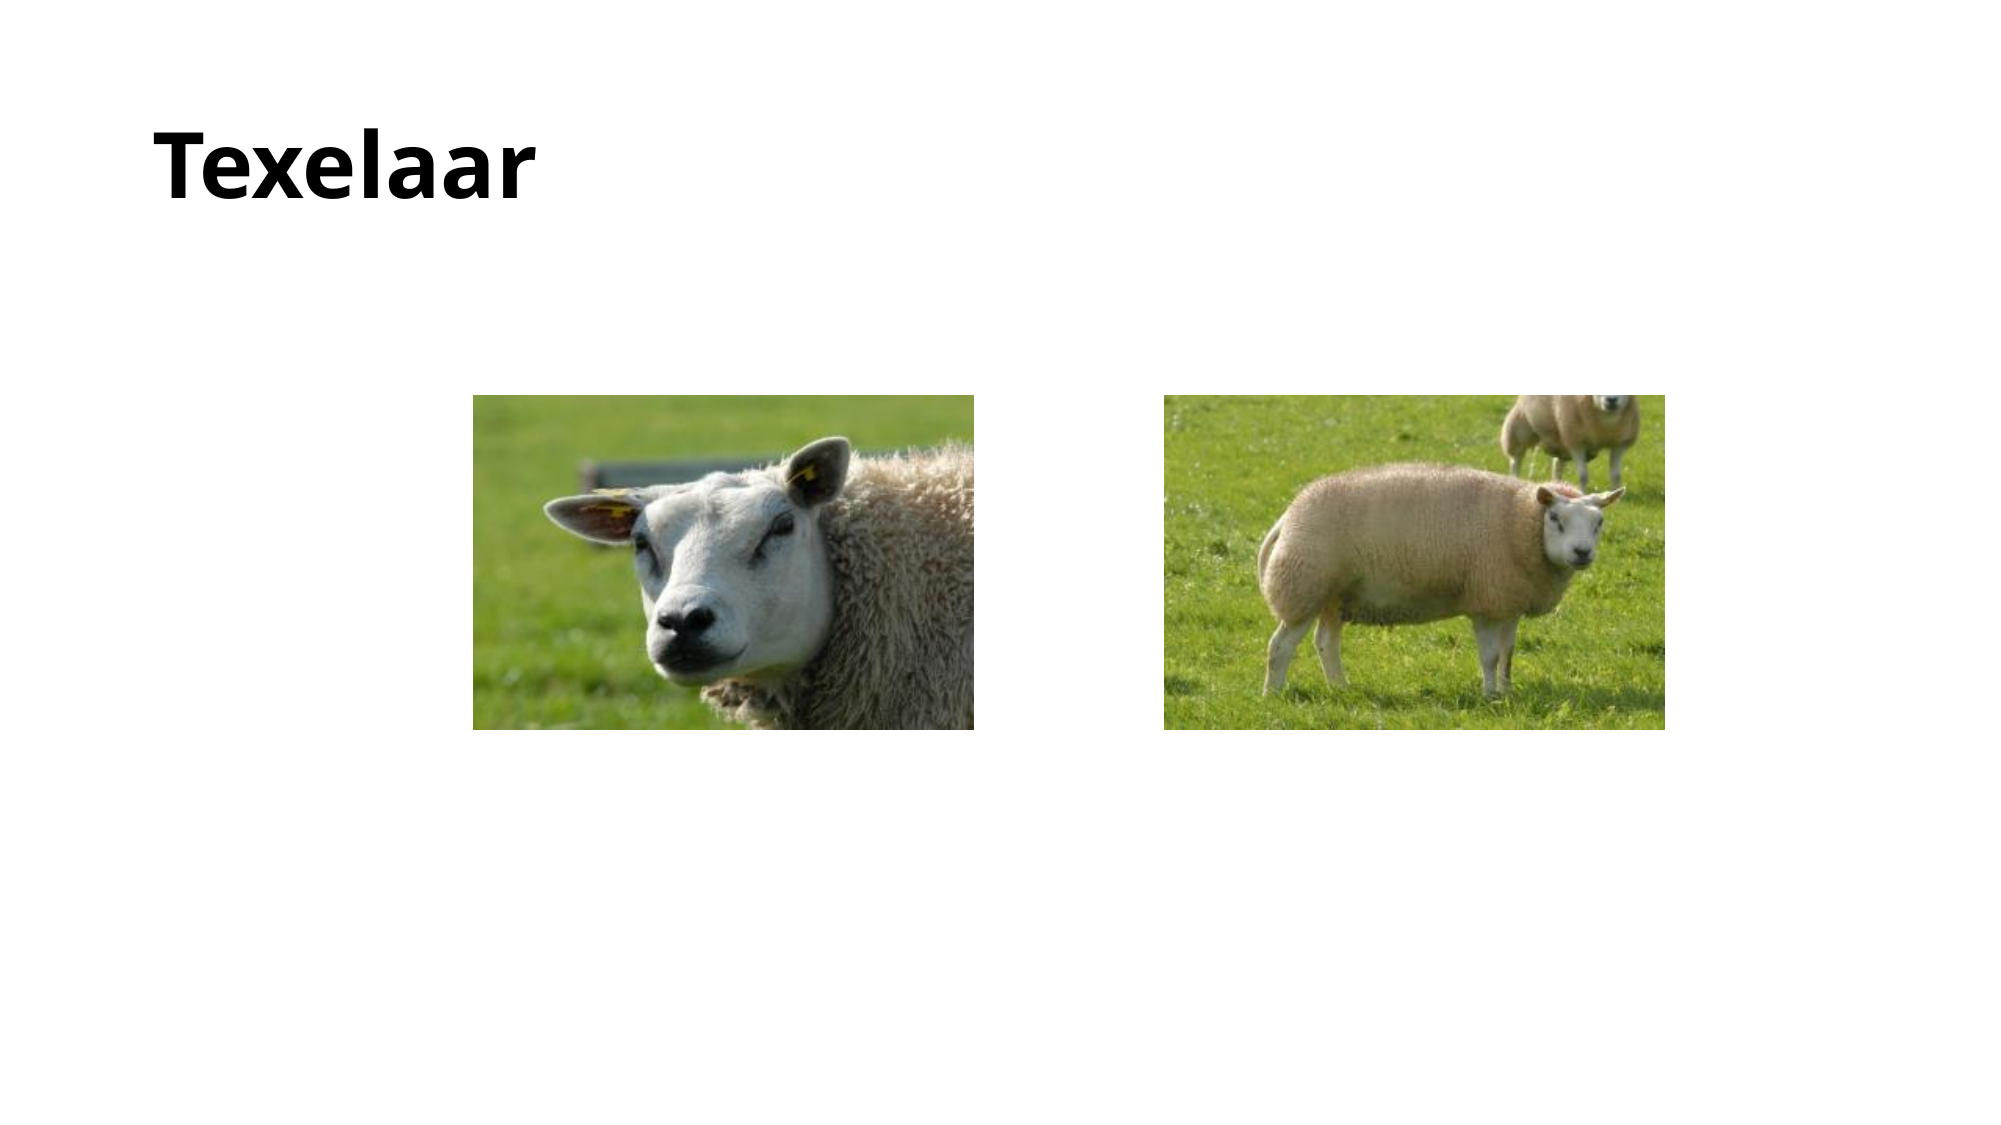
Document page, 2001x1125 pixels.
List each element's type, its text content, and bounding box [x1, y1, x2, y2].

title Texelaar [137, 59, 1863, 278]
picture [1164, 395, 1665, 730]
picture [473, 395, 974, 730]
